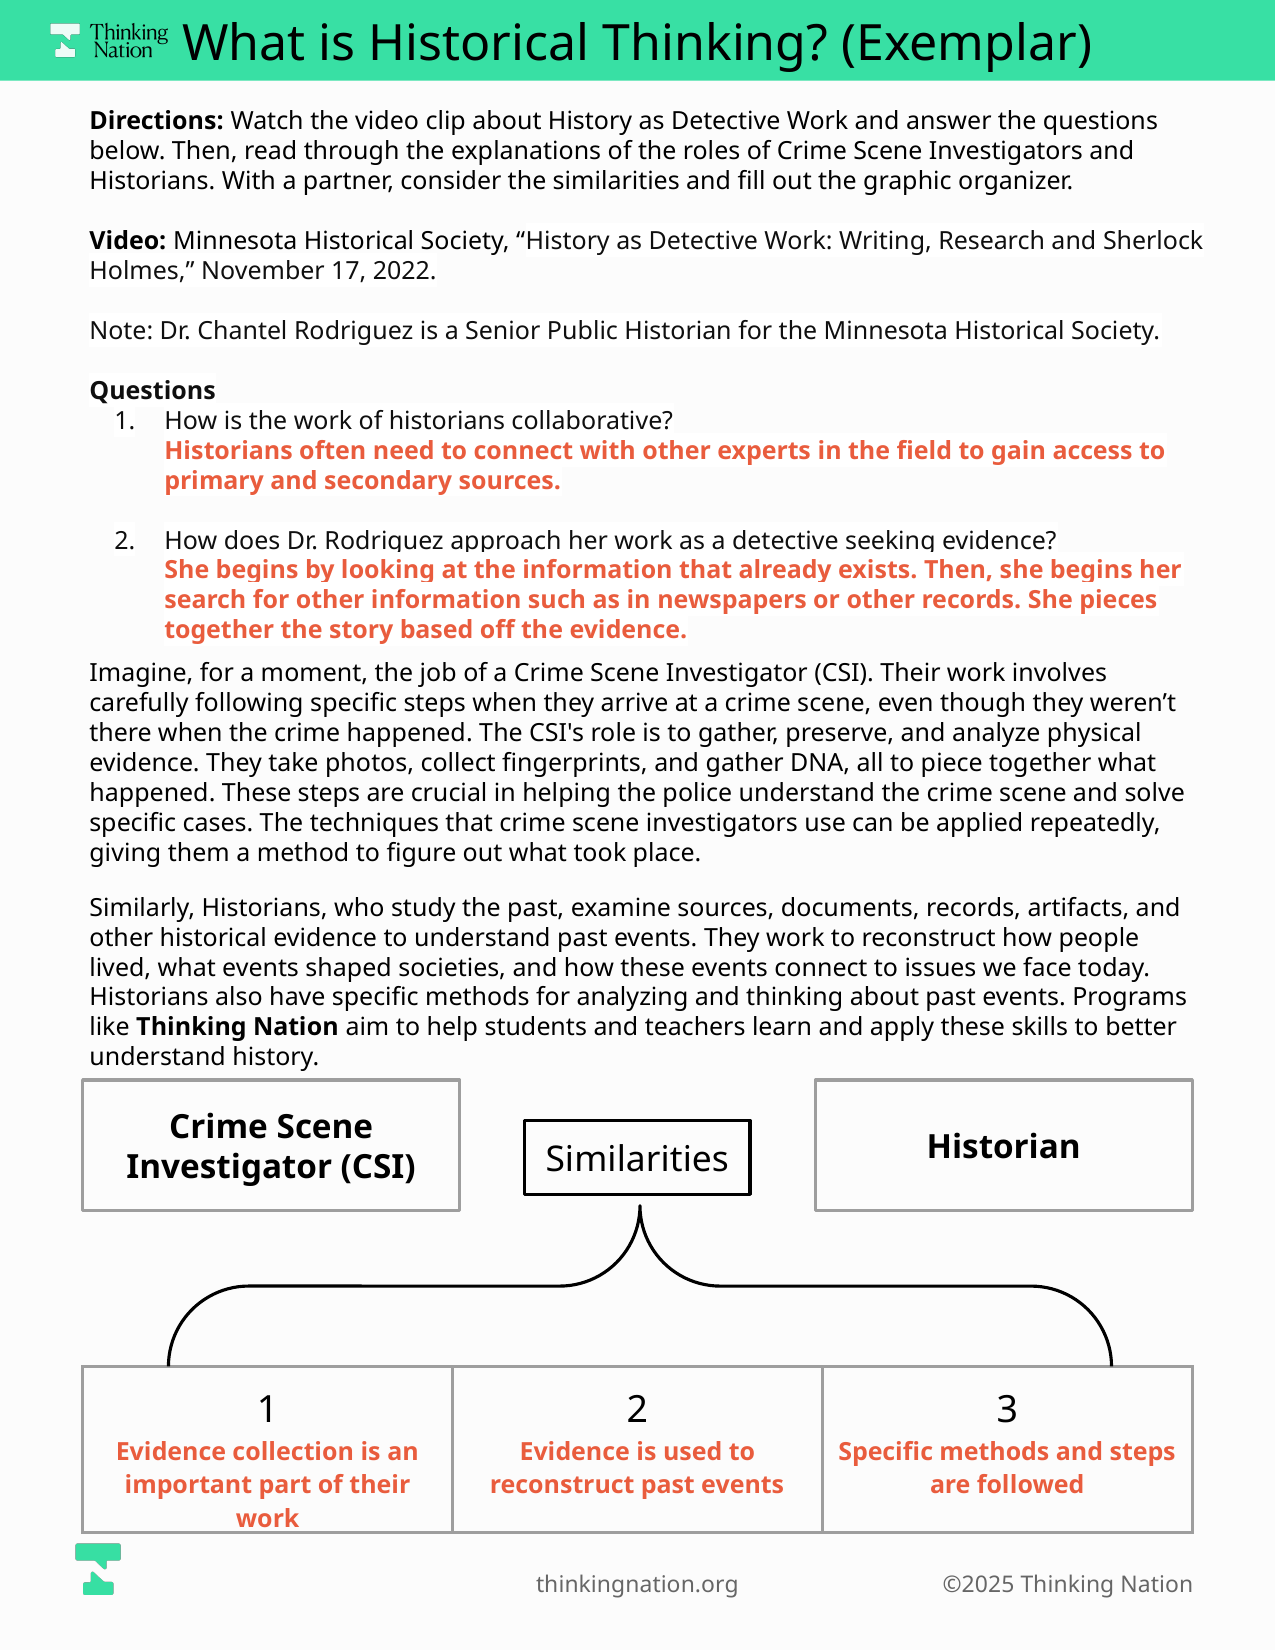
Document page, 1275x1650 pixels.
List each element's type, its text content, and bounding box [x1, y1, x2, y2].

text_box [456, 1534, 1275, 1613]
table_header 1 Evidence collection is an important part of their work [84, 1368, 451, 1531]
text_box Historian [815, 1079, 1193, 1211]
picture [36, 12, 172, 69]
picture [62, 1533, 134, 1605]
text_box Crime Scene Investigator (CSI) [82, 1079, 460, 1211]
table_header 2 Evidence is used to reconstruct past events [454, 1368, 821, 1531]
text_box Similarities [524, 1120, 751, 1195]
text_box [168, 1205, 1112, 1367]
table_header 3 Specific methods and steps are followed [824, 1368, 1191, 1531]
text_box What is Historical Thinking? (Exemplar) [0, 0, 1275, 81]
text_box Directions: Watch the video clip about History as Detective Work and answer the questions below. Then, read through the explanations of the roles of Crime Scene Investigators and Historians. With a partner, consider the similarities and fill out the graphic organizer. Video: Minnesota Historical Society, “History as Detective Work: Writing, Research and Sherlock Holmes,” November 17, 2022. Note: Dr. Chantel Rodriguez is a Senior Public Historian for the Minnesota Historical Society. Questions How is the work of historians collaborative? Historians often need to connect with other experts in the field to gain access to primary and secondary sources. How does Dr. Rodriguez approach her work as a detective seeking evidence? She begins by looking at the information that already exists. Then, she begins her search for other information such as in newspapers or other records. She pieces together the story based off the evidence. [74, 89, 1221, 641]
text_box Imagine, for a moment, the job of a Crime Scene Investigator (CSI). Their work involves carefully following specific steps when they arrive at a crime scene, even though they weren’t there when the crime happened. The CSI's role is to gather, preserve, and analyze physical evidence. They take photos, collect fingerprints, and gather DNA, all to piece together what happened. These steps are crucial in helping the police understand the crime scene and solve specific cases. The techniques that crime scene investigators use can be applied repeatedly, giving them a method to figure out what took place. Similarly, Historians, who study the past, examine sources, documents, records, artifacts, and other historical evidence to understand past events. They work to reconstruct how people lived, what events shaped societies, and how these events connect to issues we face today. Historians also have specific methods for analyzing and thinking about past events. Programs like Thinking Nation aim to help students and teachers learn and apply these skills to better understand history. [74, 641, 1221, 1086]
